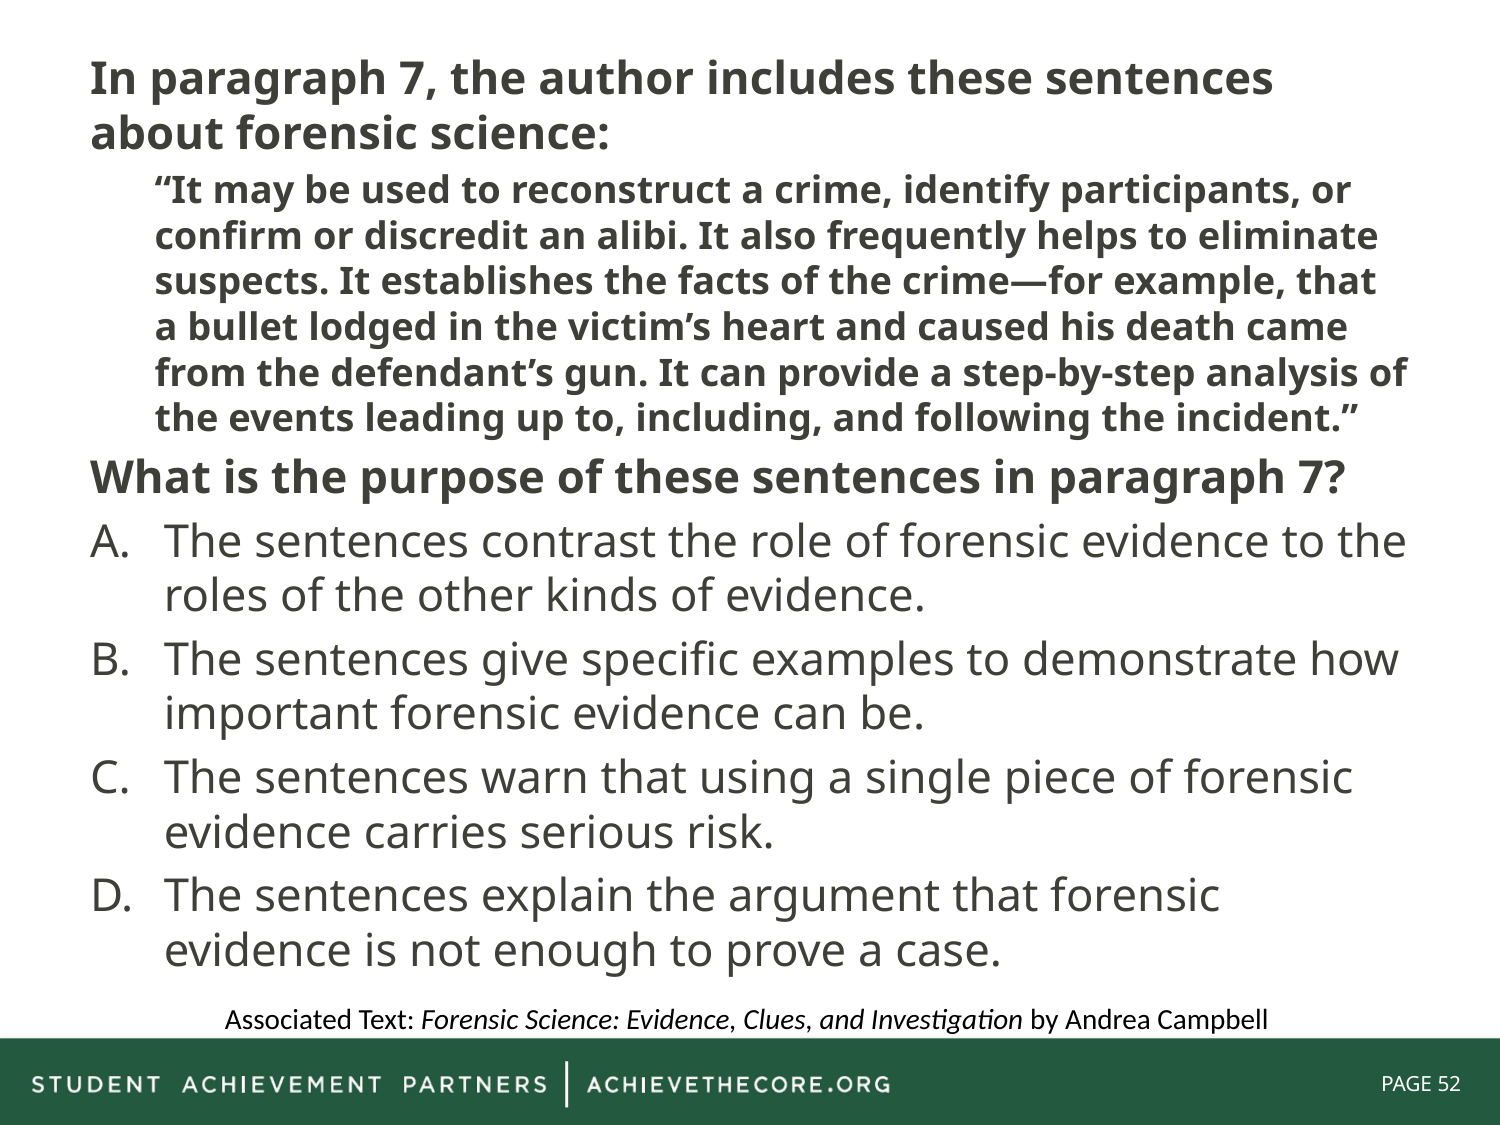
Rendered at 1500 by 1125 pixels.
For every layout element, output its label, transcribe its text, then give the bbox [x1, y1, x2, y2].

text_box Associated Text: Forensic Science: Evidence, Clues, and Investigation by Andrea Campbell [52, 992, 1442, 1043]
list In paragraph 7, the author includes these sentences about forensic science: “It may be used to reconstruct a crime, identify participants, or confirm or discredit an alibi. It also frequently helps to eliminate suspects. It establishes the facts of the crime—for example, that a bullet lodged in the victim’s heart and caused his death came from the defendant’s gun. It can provide a step-by-step analysis of the events leading up to, including, and following the incident.” What is the purpose of these sentences in paragraph 7? The sentences contrast the role of forensic evidence to the roles of the other kinds of evidence. The sentences give specific examples to demonstrate how important forensic evidence can be. The sentences warn that using a single piece of forensic evidence carries serious risk. The sentences explain the argument that forensic evidence is not enough to prove a case. [75, 41, 1425, 992]
